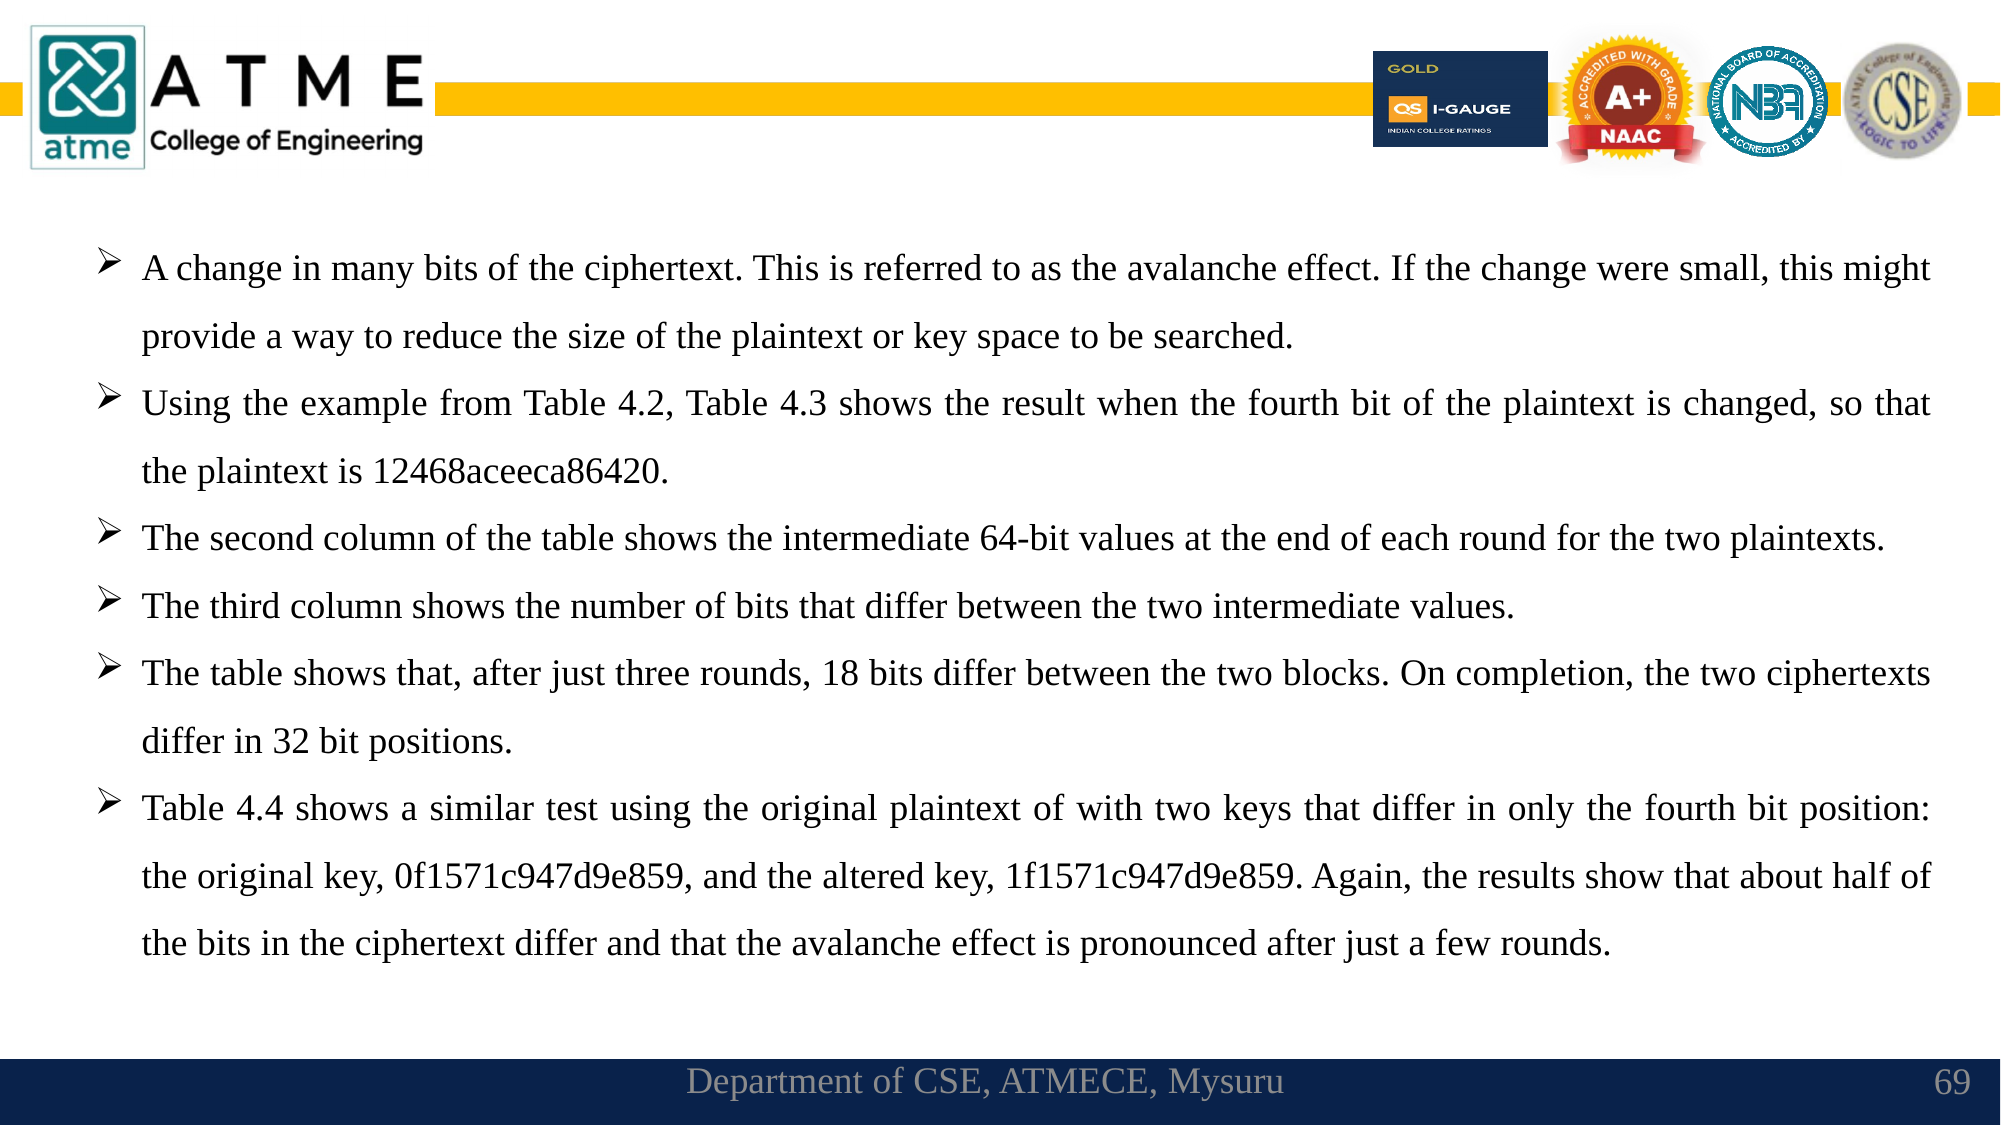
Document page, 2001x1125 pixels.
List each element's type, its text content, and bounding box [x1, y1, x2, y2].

picture [22, 15, 435, 178]
picture [0, 1059, 2001, 1125]
picture [1373, 20, 1828, 180]
text_box A change in many bits of the ciphertext. This is referred to as the avalanche effect. If the change were small, this might provide a way to reduce the size of the plaintext or key space to be searched. Using the example from Table 4.2, Table 4.3 shows the result when the fourth bit of the plaintext is changed, so that the plaintext is 12468aceeca86420. The second column of the table shows the intermediate 64-bit values at the end of each round for the two plaintexts. The third column shows the number of bits that differ between the two intermediate values. The table shows that, after just three rounds, 18 bits differ between the two blocks. On completion, the two ciphertexts differ in 32 bit positions. Table 4.4 shows a similar test using the original plaintext of with two keys that differ in only the fourth bit position: the original key, 0f1571c947d9e859, and the altered key, 1f1571c947d9e859. Again, the results show that about half of the bits in the ciphertext differ and that the avalanche effect is pronounced after just a few rounds. [80, 213, 1949, 971]
slide_number 69 [1511, 1057, 1972, 1103]
picture [1840, 26, 1968, 176]
footer Department of CSE, ATMECE, Mysuru [501, 1056, 1470, 1102]
